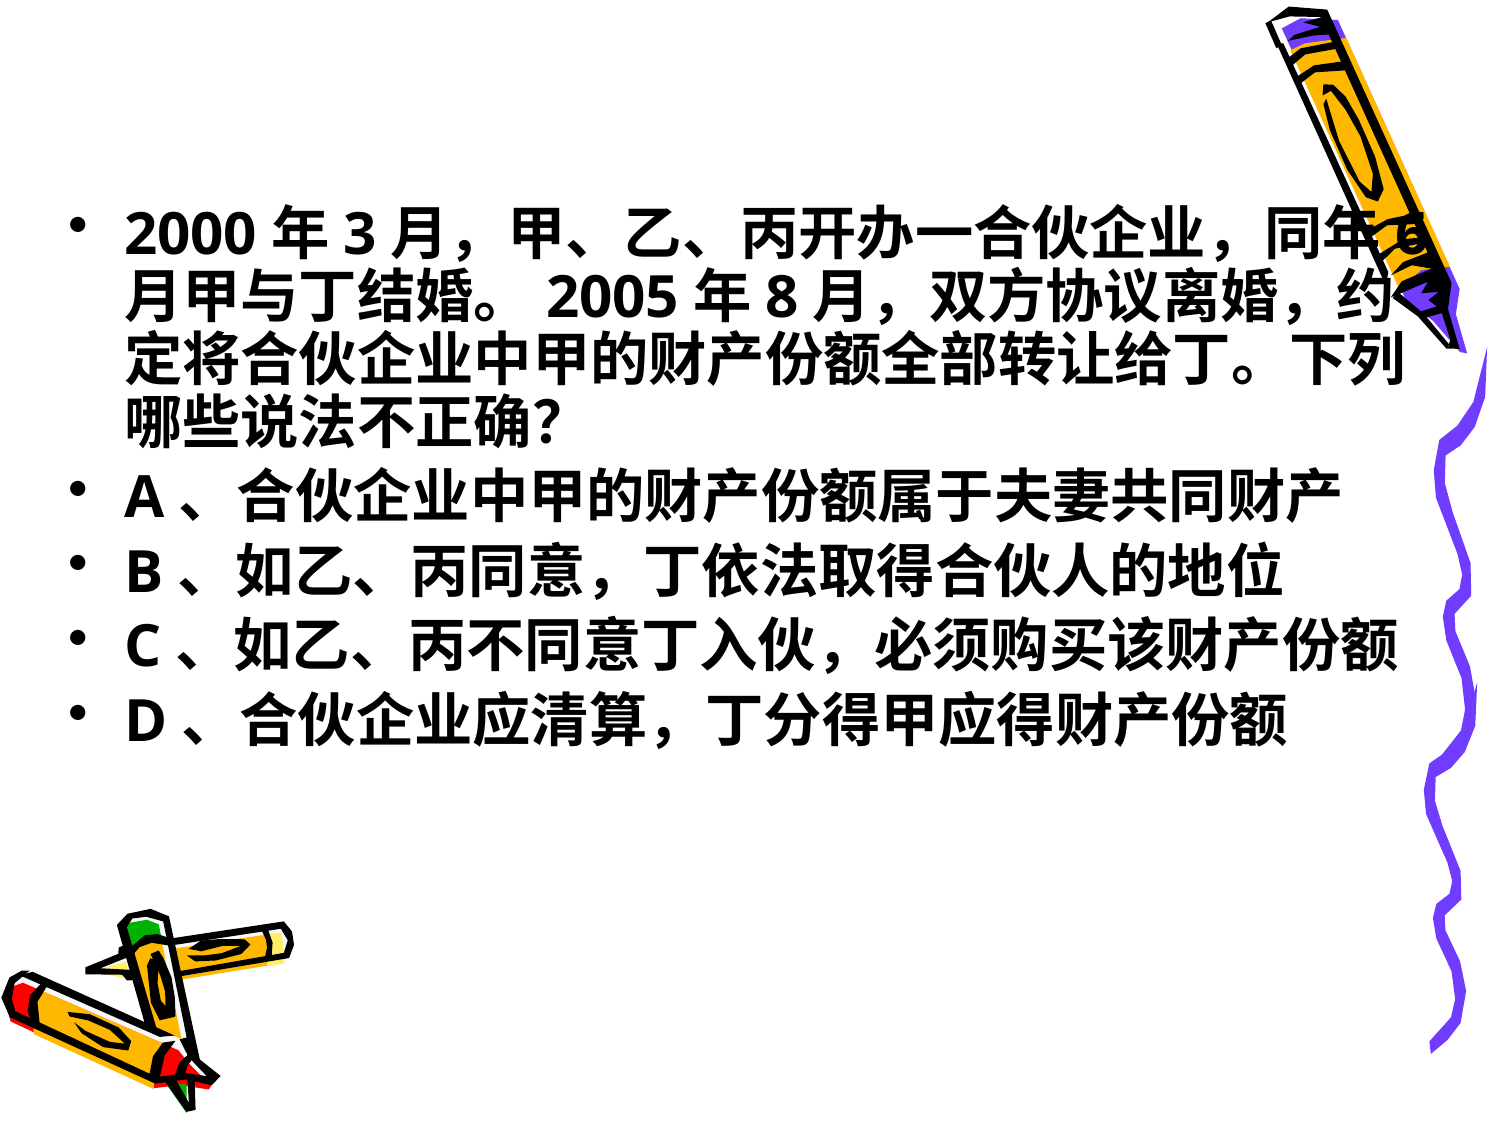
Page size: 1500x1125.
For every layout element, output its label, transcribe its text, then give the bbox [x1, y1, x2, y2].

list 2000年3月，甲、乙、丙开办一合伙企业，同年6月甲与丁结婚。2005年8月，双方协议离婚，约定将合伙企业中甲的财产份额全部转让给丁。下列哪些说法不正确？ A、合伙企业中甲的财产份额属于夫妻共同财产 B、如乙、丙同意，丁依法取得合伙人的地位 C、如乙、丙不同意丁入伙，必须购买该财产份额 D、合伙企业应清算，丁分得甲应得财产份额 [52, 196, 1455, 885]
